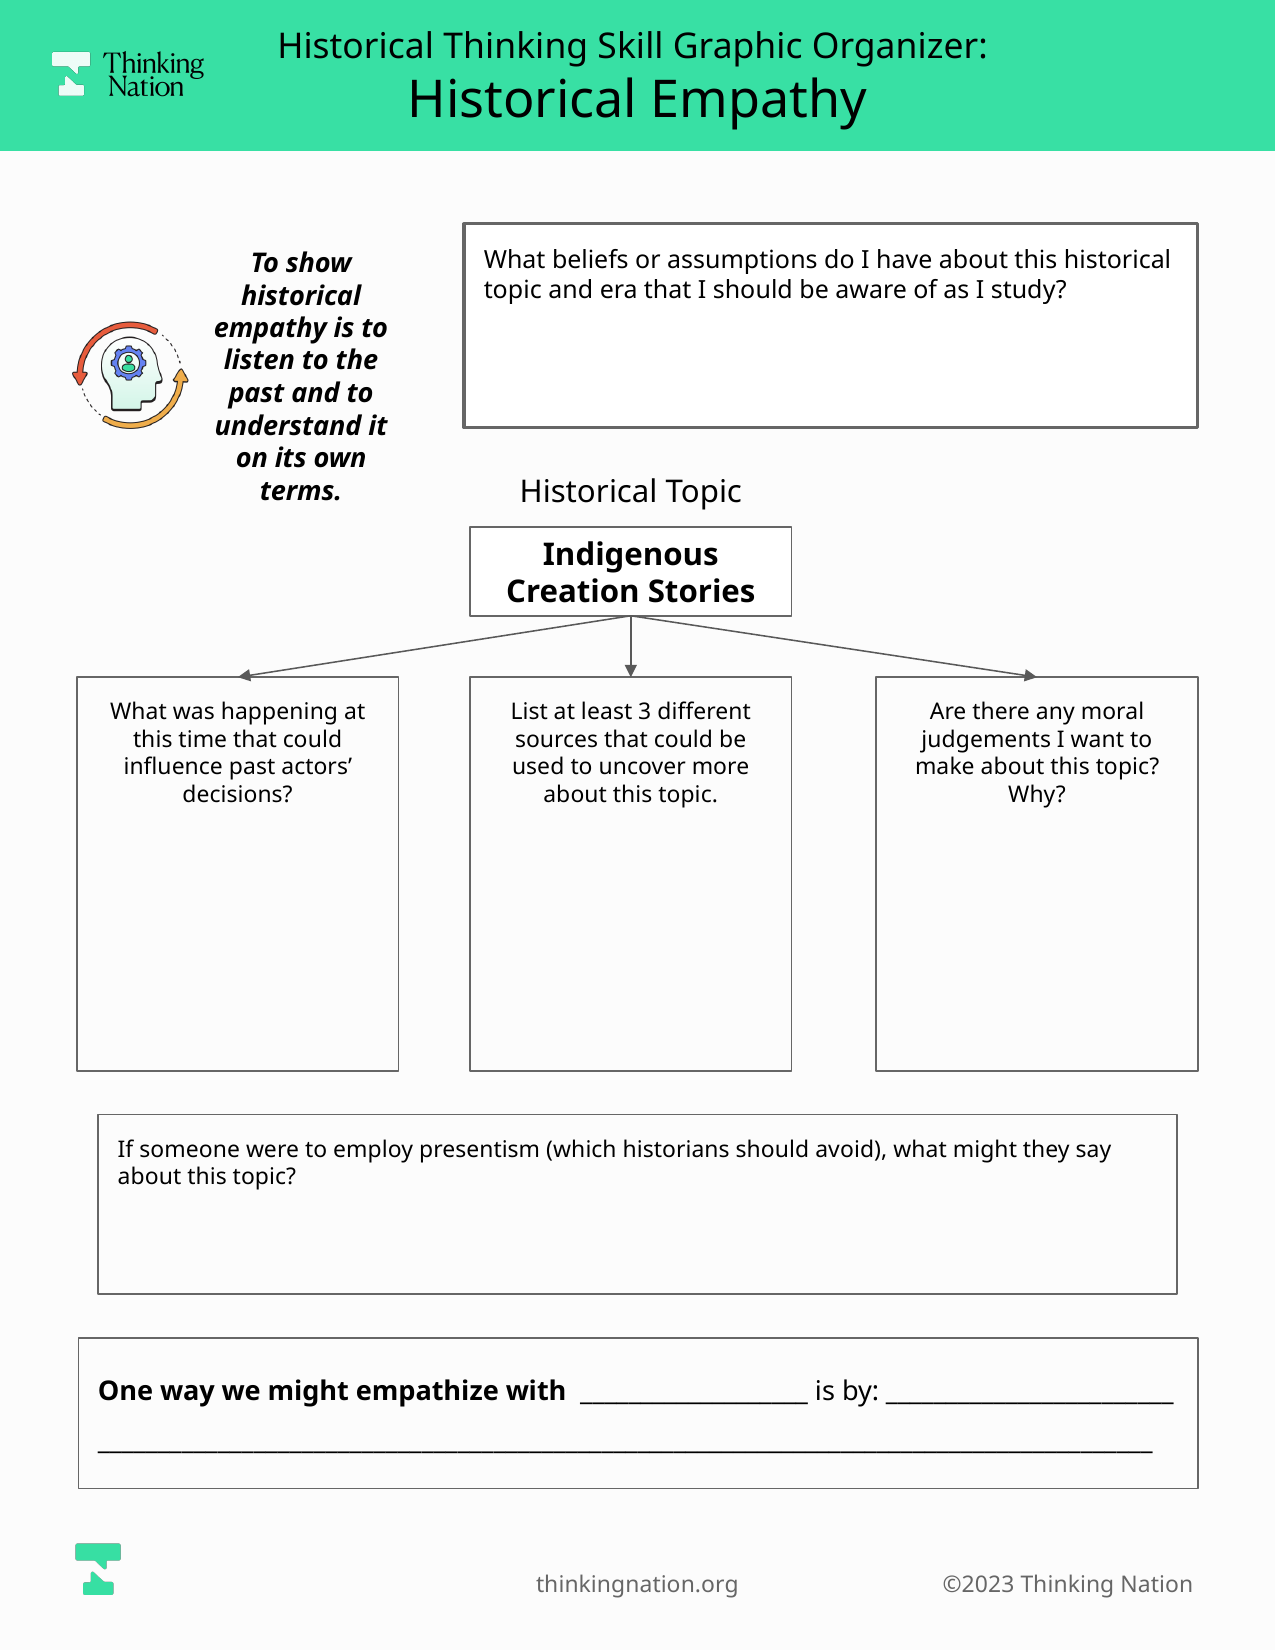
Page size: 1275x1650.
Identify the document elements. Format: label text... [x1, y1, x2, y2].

text_box Indigenous Creation Stories [469, 527, 792, 614]
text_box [237, 615, 629, 678]
text_box What was happening at this time that could influence past actors’ decisions? [76, 677, 399, 1071]
text_box To show historical empathy is to listen to the past and to understand it on its own terms. [175, 223, 426, 527]
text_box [632, 615, 1038, 678]
picture [62, 1533, 134, 1605]
text_box thinkingnation.org [486, 1553, 789, 1605]
text_box List at least 3 different sources that could be used to uncover more about this topic. [469, 687, 792, 1071]
text_box Historical Topic [490, 451, 771, 522]
text_box ©2023 Thinking Nation [907, 1553, 1210, 1605]
picture [35, 37, 210, 110]
text_box If someone were to employ presentism (which historians should avoid), what might they say about this topic? [98, 1114, 1177, 1295]
text_box Historical Thinking Skill Graphic Organizer: Historical Empathy [0, 0, 1275, 151]
text_box Are there any moral judgements I want to make about this topic? Why? [876, 677, 1198, 1071]
text_box One way we might empathize with ___________________ is by: ________________________ ________________________________________________________________________________________ [78, 1337, 1198, 1489]
picture [62, 307, 198, 444]
text_box What beliefs or assumptions do I have about this historical topic and era that I should be aware of as I study? [464, 223, 1198, 428]
